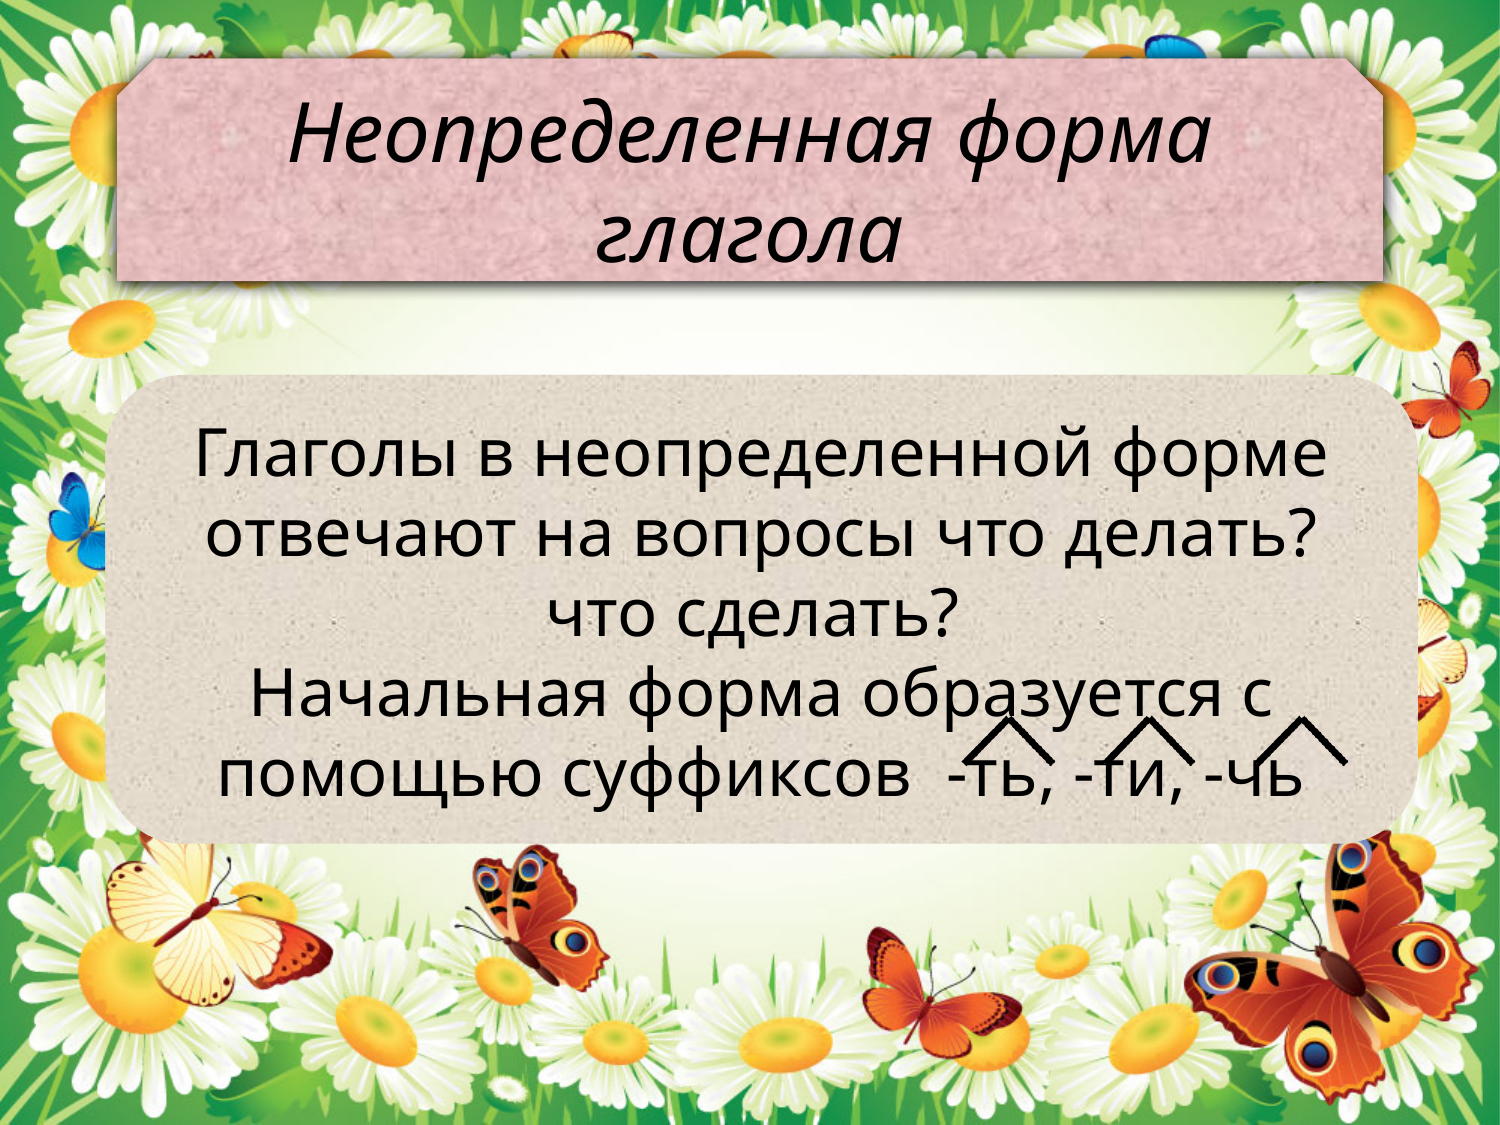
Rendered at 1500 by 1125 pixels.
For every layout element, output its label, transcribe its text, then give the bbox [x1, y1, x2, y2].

picture [0, 0, 1500, 1125]
text_box Глаголы в неопределенной форме отвечают на вопросы что делать? что сделать? Начальная форма образуется с помощью суффиксов -ть, -ти, -чь [103, 372, 1421, 846]
text_box Неопределенная форма глагола [115, 56, 1385, 284]
